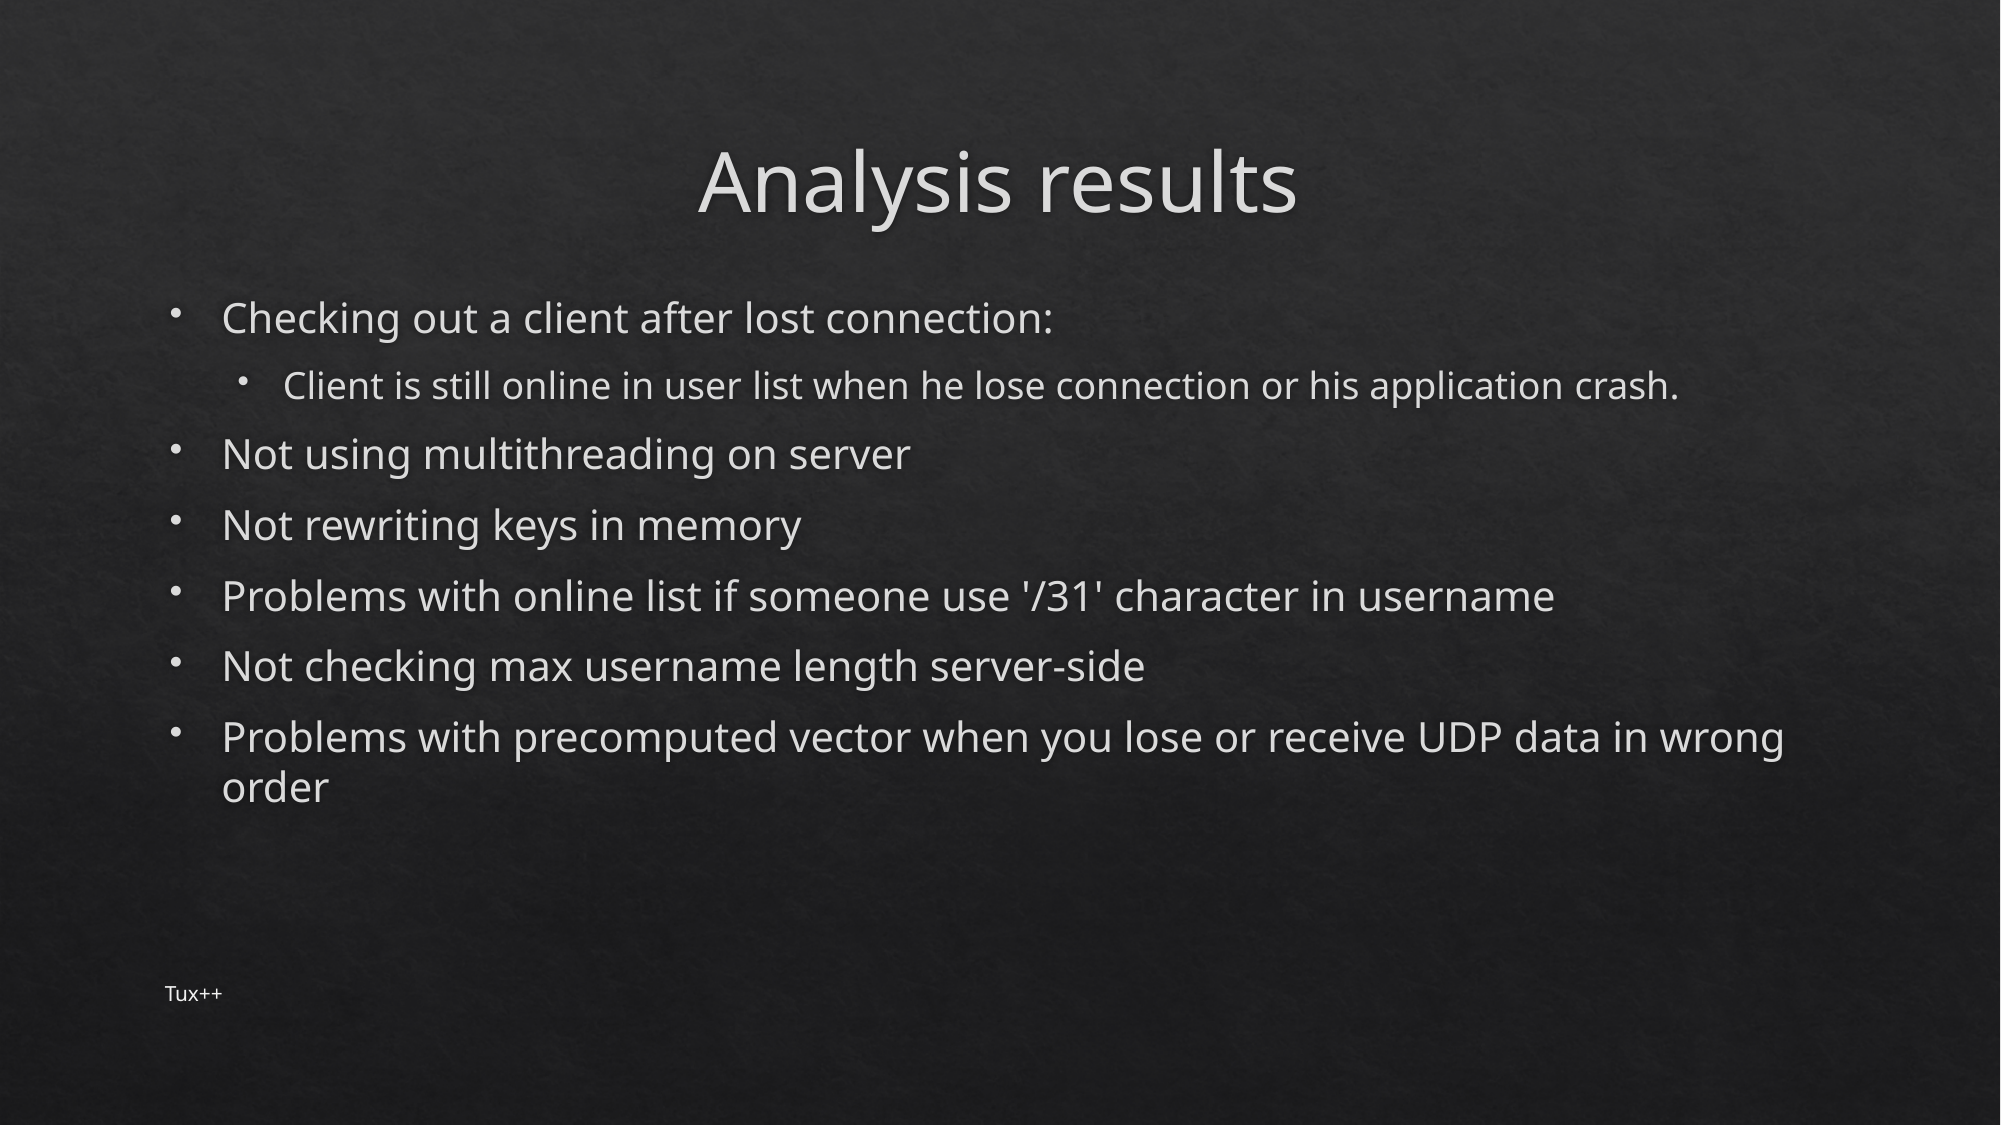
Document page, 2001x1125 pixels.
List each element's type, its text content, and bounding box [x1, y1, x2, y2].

footer Tux++ [149, 965, 1245, 1025]
list Checking out a client after lost connection: Client is still online in user list when he lose connection or his application crash. Not using multithreading on server Not rewriting keys in memory Problems with online list if someone use '/31' character in username Not checking max username length server-side Problems with precomputed vector when you lose or receive UDP data in wrong order [149, 284, 1849, 950]
title Analysis results [149, 99, 1849, 260]
